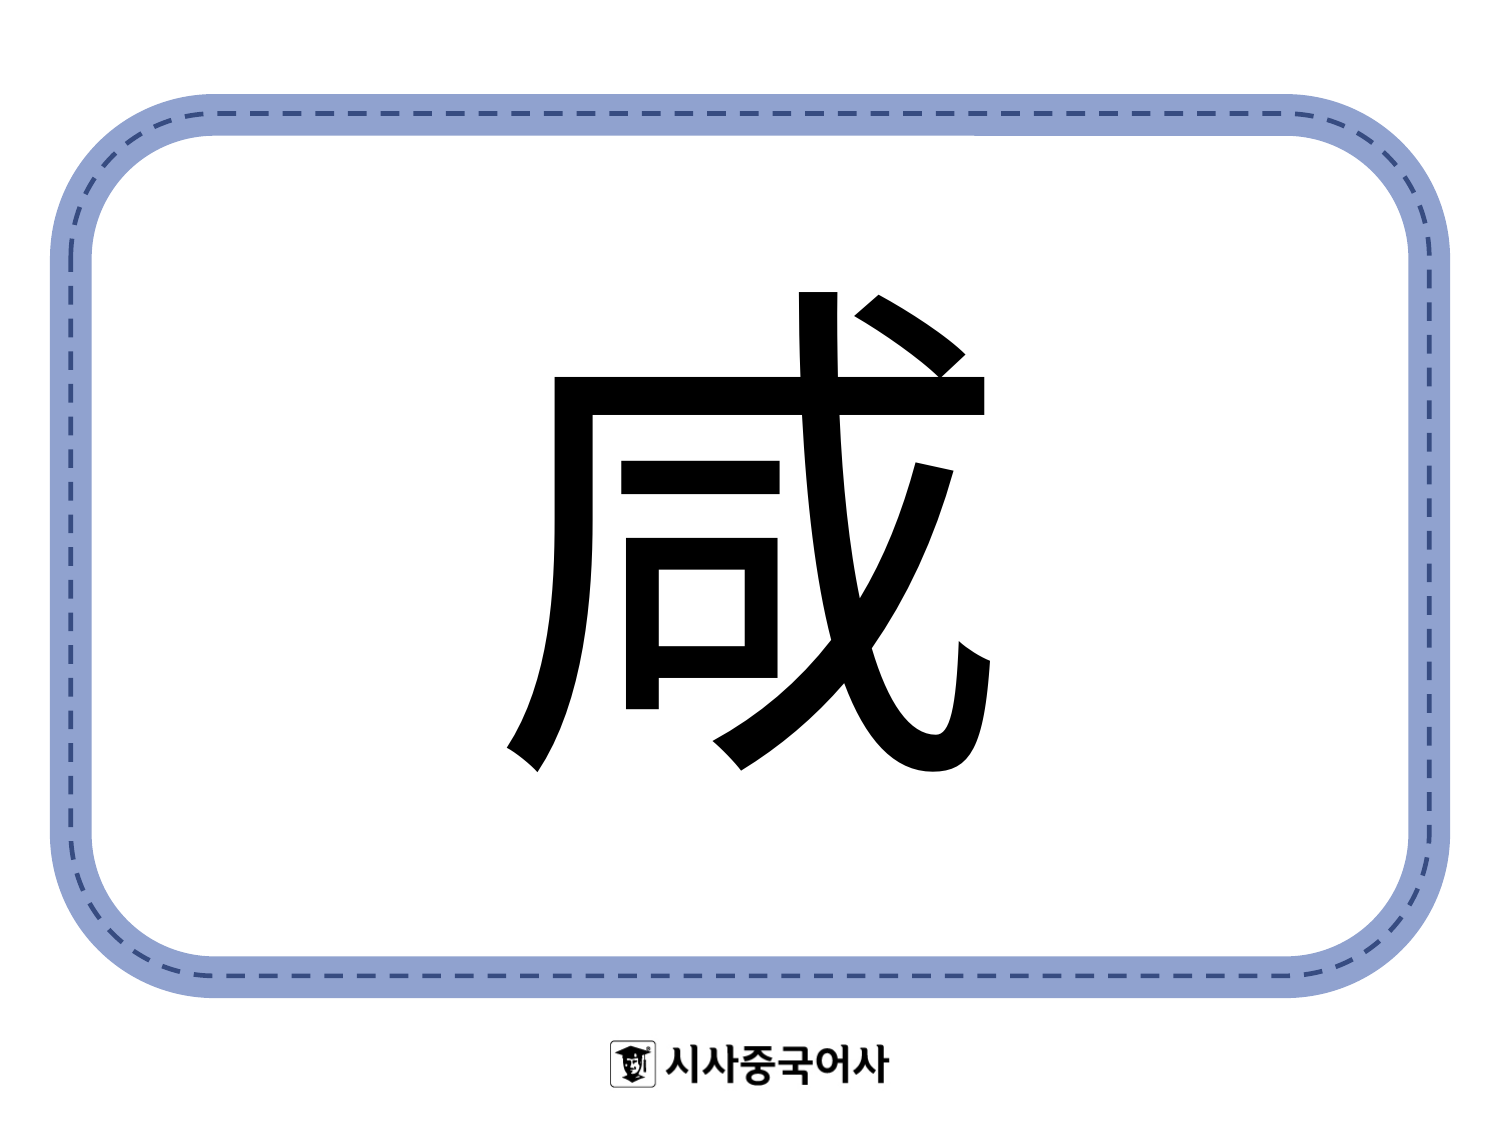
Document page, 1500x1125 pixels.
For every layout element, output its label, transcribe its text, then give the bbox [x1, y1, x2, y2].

picture [602, 1034, 898, 1094]
text_box 咸 [145, 189, 1354, 853]
